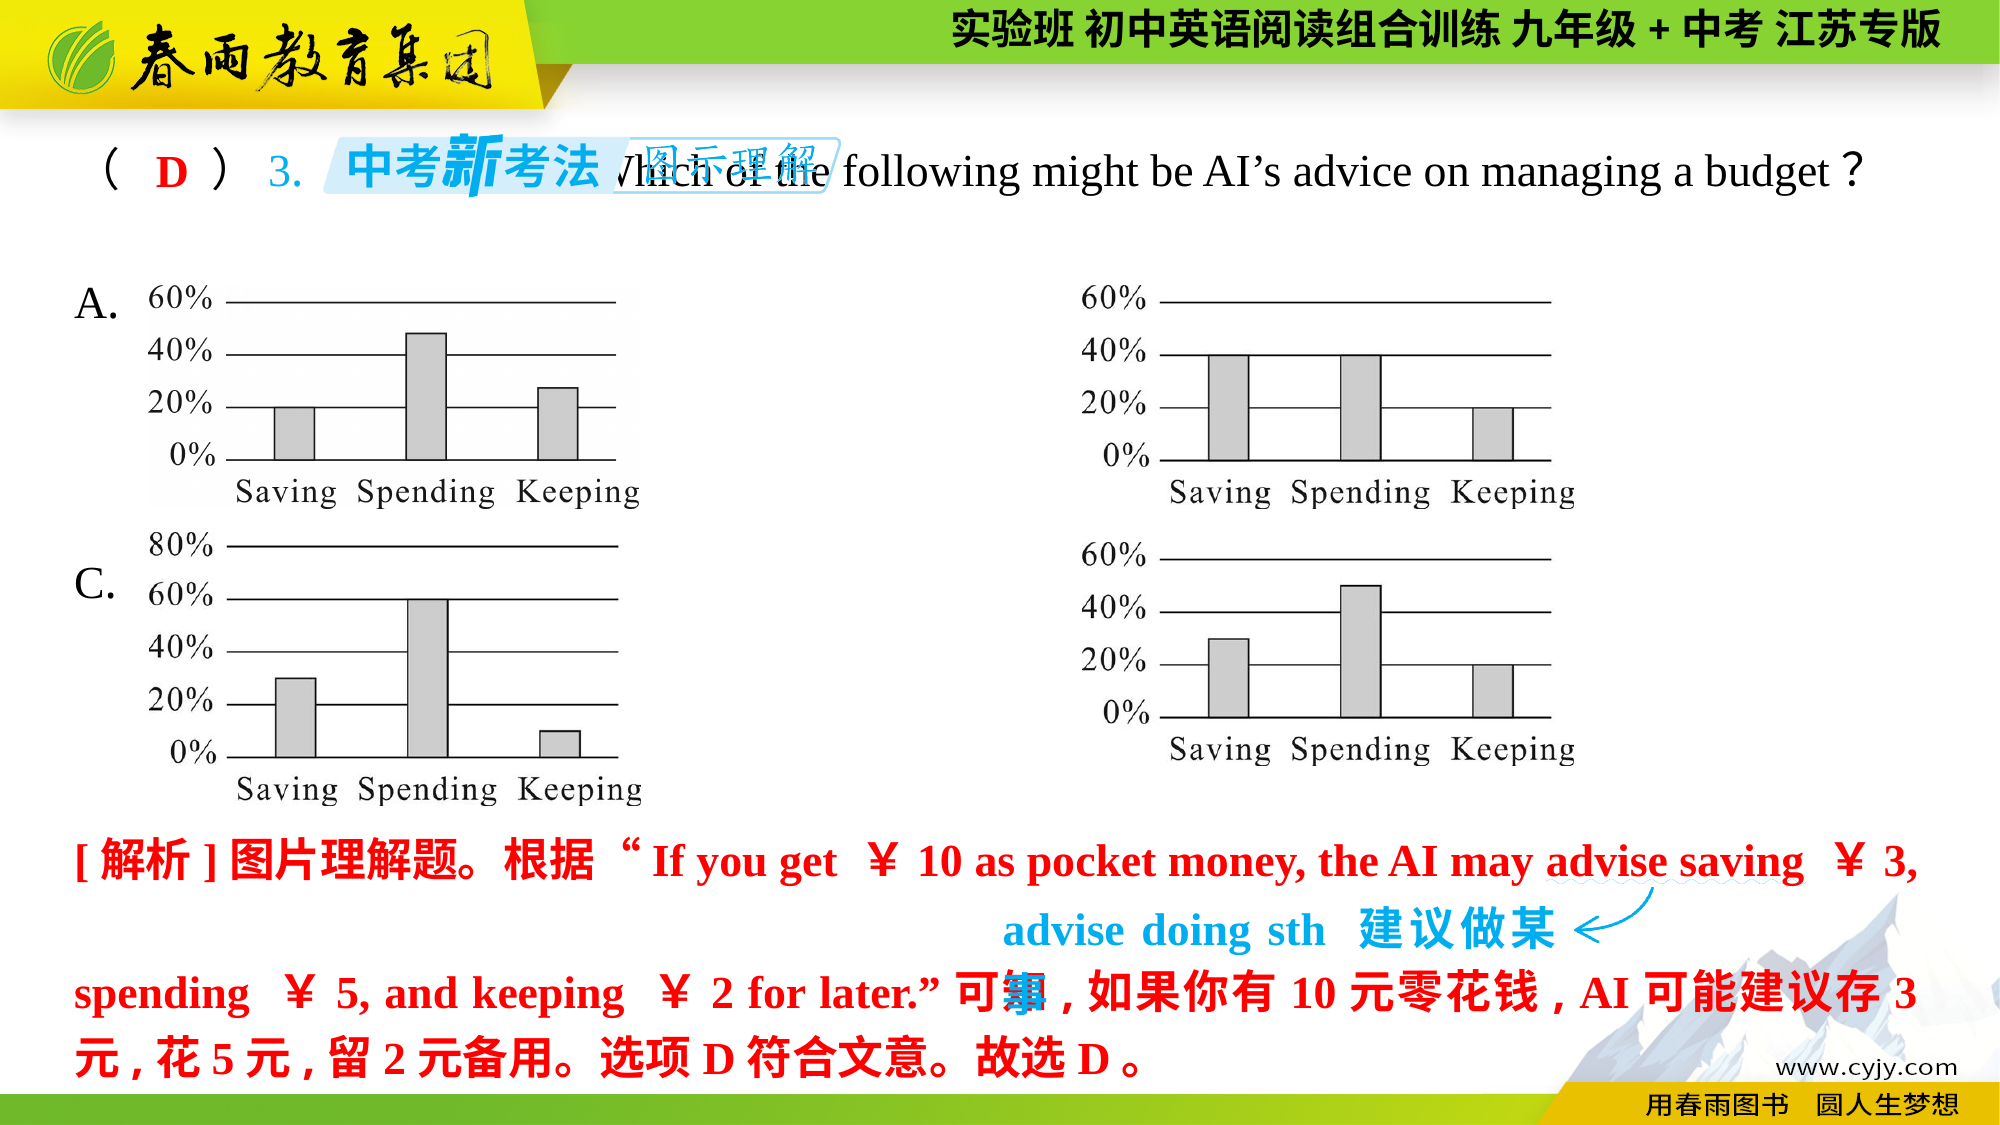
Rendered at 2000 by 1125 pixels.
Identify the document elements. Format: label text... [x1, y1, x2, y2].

picture [0, 0, 2000, 1125]
text_box D [141, 123, 204, 204]
text_box [解析]图片理解题。根据“If you get ￥10 as pocket money, the AI may advise saving ￥3, spending ￥5, and keeping ￥2 for later.”可知,如果你有10元零花钱, AI可能建议存3元,花5元,留2元备用。选项D符合文意。故选D。 [59, 812, 1944, 1092]
list （ ）3. Which of the following might be AI’s advice on managing a budget？ A. B. C. D. [59, 122, 1944, 688]
text_box advise doing sth 建议做某事 [987, 880, 1572, 962]
